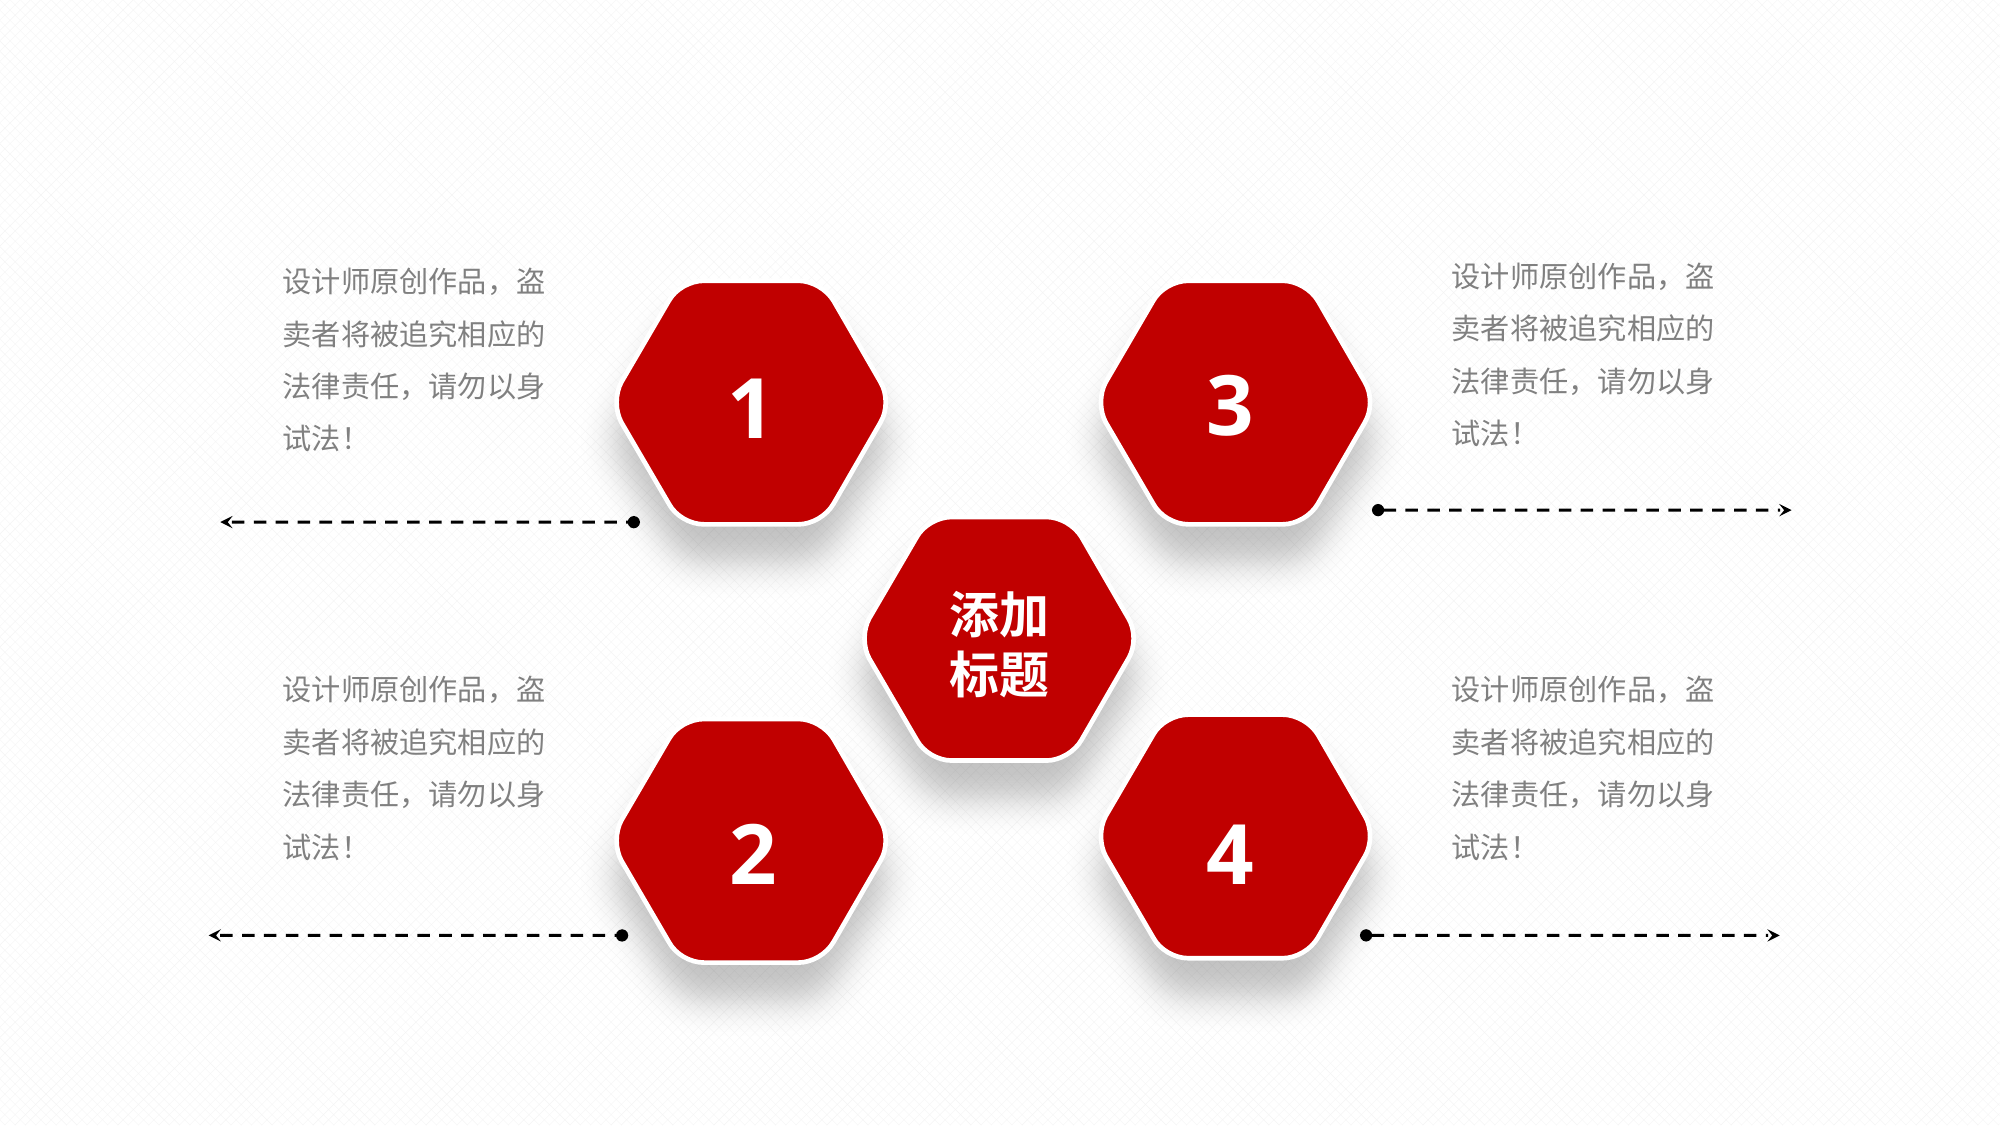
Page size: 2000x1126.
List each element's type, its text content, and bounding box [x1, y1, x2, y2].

text_box 设计师原创作品，盗卖者将被追究相应的法律责任，请勿以身试法！ [267, 646, 587, 872]
text_box 添加 标题 [934, 575, 1090, 711]
text_box [1100, 280, 1371, 525]
text_box 2 [714, 793, 792, 909]
text_box 设计师原创作品，盗卖者将被追究相应的法律责任，请勿以身试法！ [1436, 646, 1756, 872]
text_box [864, 516, 1134, 761]
text_box [1359, 929, 1378, 942]
text_box [616, 280, 886, 525]
text_box [208, 929, 221, 942]
text_box [1100, 714, 1371, 959]
text_box 设计师原创作品，盗卖者将被追究相应的法律责任，请勿以身试法！ [267, 238, 587, 463]
text_box 1 [713, 347, 791, 463]
text_box [610, 929, 629, 942]
text_box [220, 515, 233, 529]
text_box 设计师原创作品，盗卖者将被追究相应的法律责任，请勿以身试法！ [1436, 233, 1756, 458]
text_box [1779, 503, 1792, 517]
text_box [1371, 503, 1390, 517]
text_box 3 [1191, 344, 1269, 460]
text_box [621, 515, 641, 529]
text_box [616, 718, 886, 963]
text_box 4 [1191, 793, 1269, 909]
text_box [1767, 929, 1780, 942]
